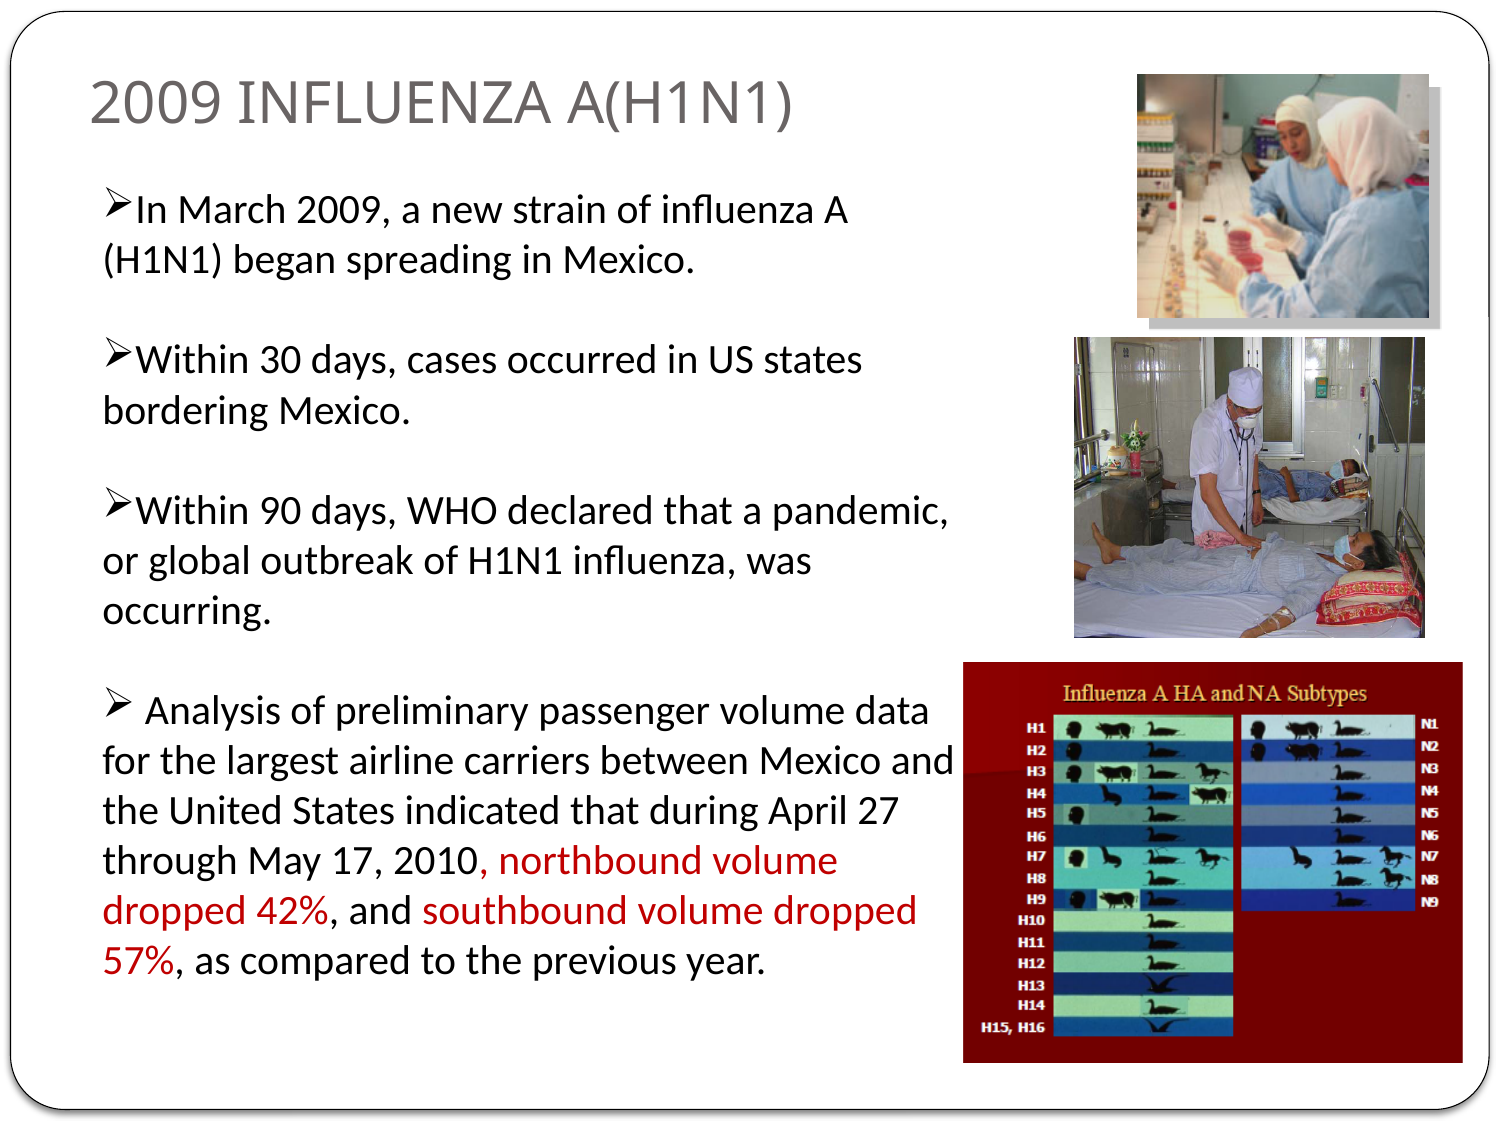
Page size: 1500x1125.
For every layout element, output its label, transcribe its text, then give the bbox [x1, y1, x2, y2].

picture [1074, 337, 1426, 638]
picture [1137, 74, 1430, 318]
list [962, 662, 1465, 1063]
text_box In March 2009, a new strain of influenza A (H1N1) began spreading in Mexico. Within 30 days, cases occurred in US states bordering Mexico. Within 90 days, WHO declared that a pandemic, or global outbreak of H1N1 influenza, was occurring. Analysis of preliminary passenger volume data for the largest airline carriers between Mexico and the United States indicated that during April 27 through May 17, 2010, northbound volume dropped 42%, and southbound volume dropped 57%, as compared to the previous year. [87, 174, 988, 990]
title 2009 INFLUENZA A(H1N1) [75, 45, 1425, 150]
